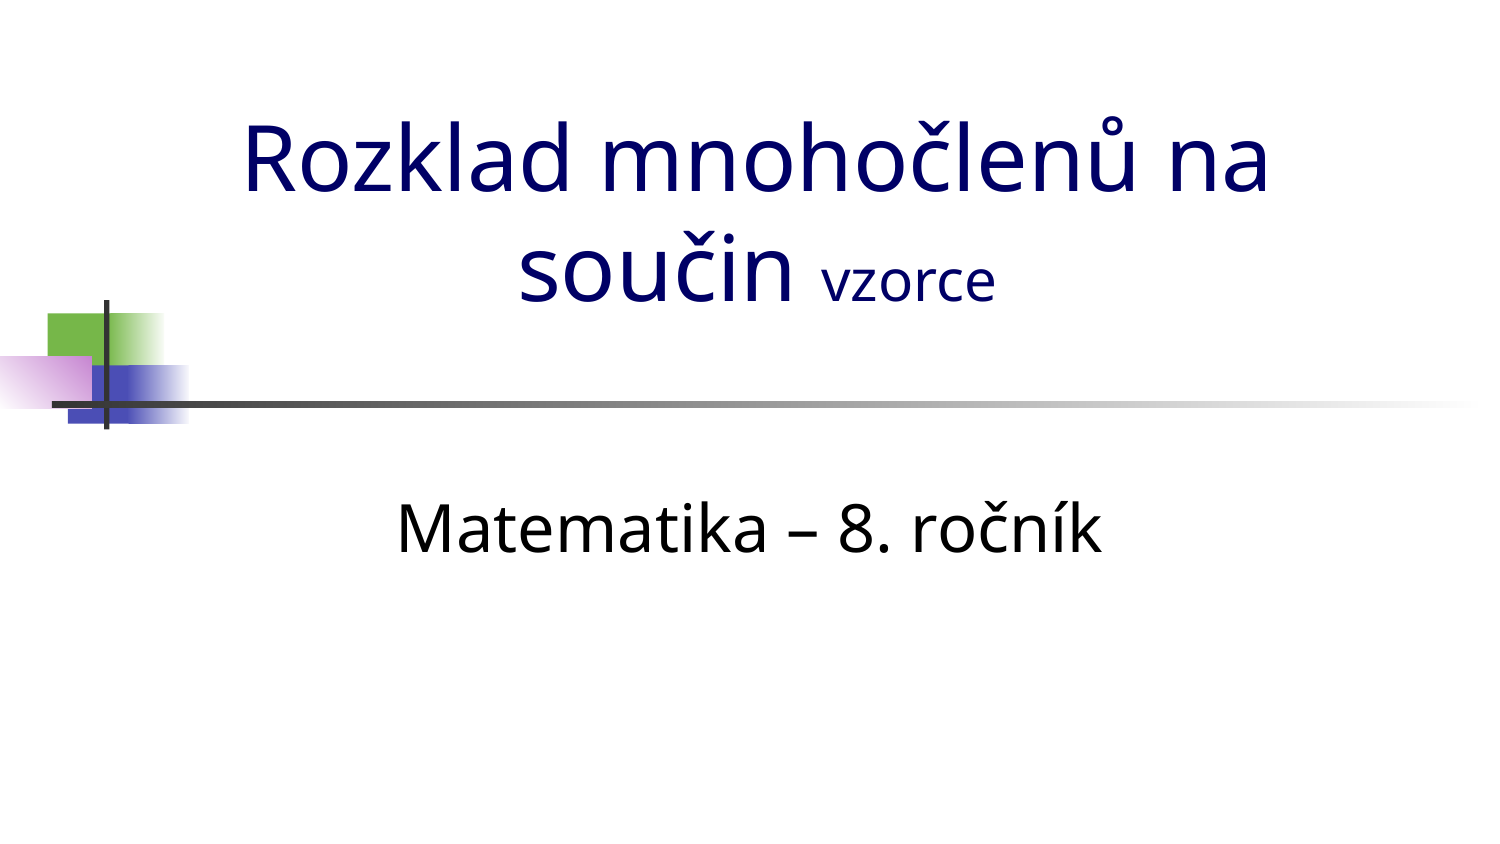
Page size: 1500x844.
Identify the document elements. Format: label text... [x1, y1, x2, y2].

subtitle Matematika – 8. ročník [224, 477, 1276, 694]
title Rozklad mnohočlenů na součin vzorce [88, 135, 1427, 328]
